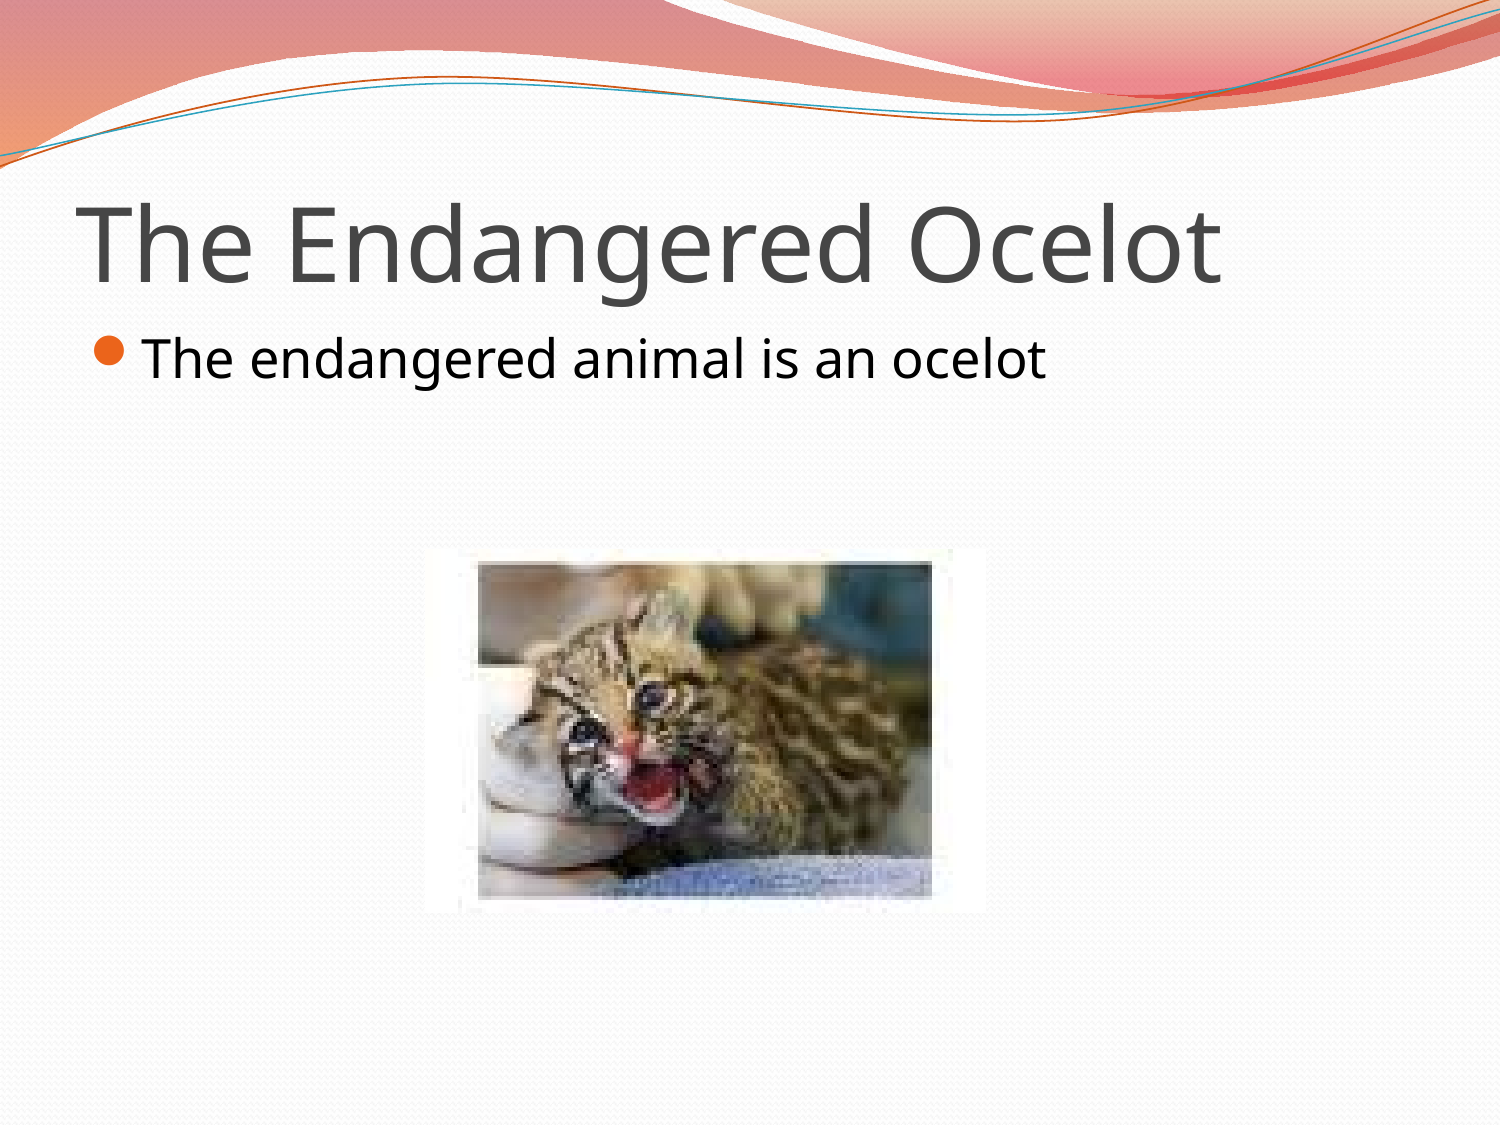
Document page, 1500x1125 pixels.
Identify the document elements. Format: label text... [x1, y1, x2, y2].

list The endangered animal is an ocelot [75, 317, 1425, 1038]
title The Endangered Ocelot [75, 115, 1425, 303]
picture [424, 549, 986, 913]
